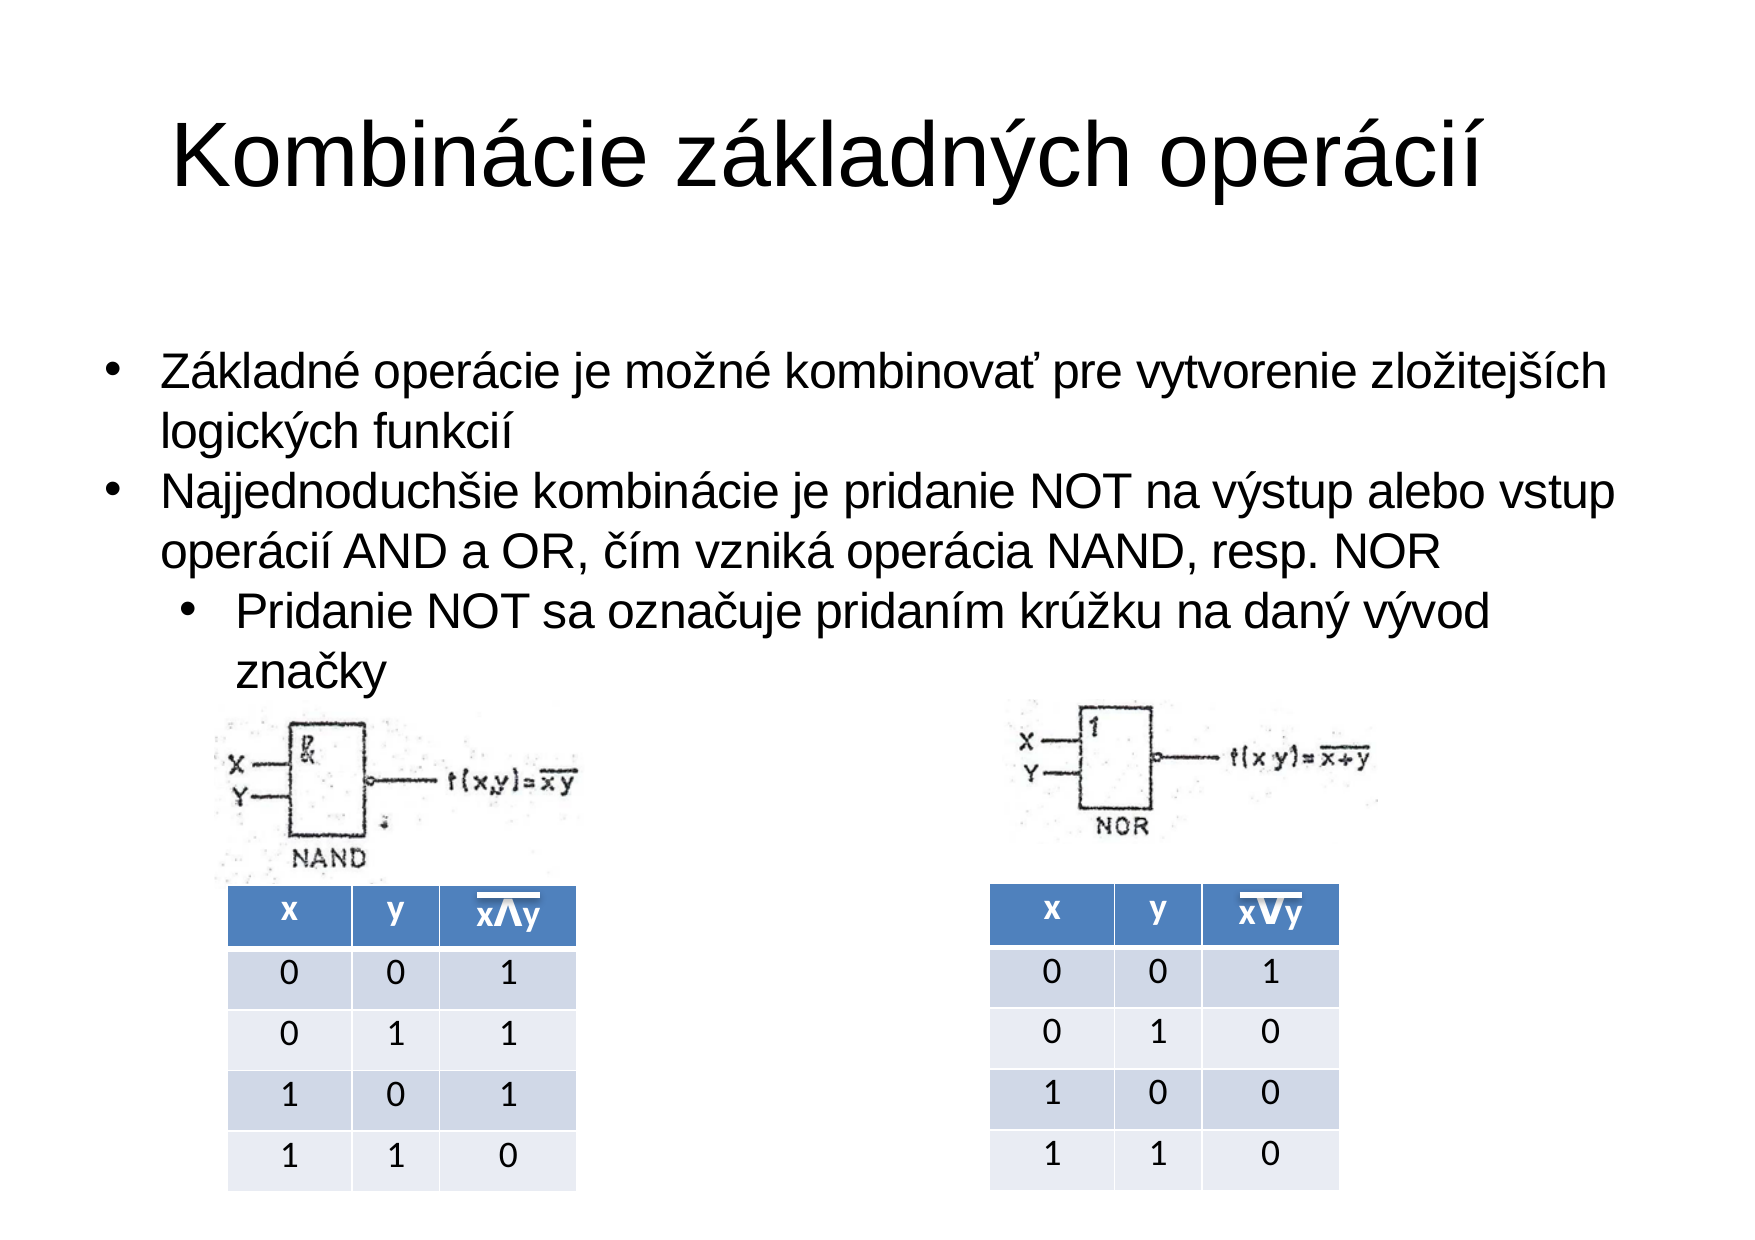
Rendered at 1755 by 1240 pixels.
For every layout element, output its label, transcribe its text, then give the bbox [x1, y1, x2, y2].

text_box Kombinácie základných operácií [102, 94, 1553, 283]
table_header x [228, 898, 351, 946]
table_cell 1 [990, 1131, 1114, 1190]
table_header xꓥy [440, 898, 576, 946]
table_cell 1 [1203, 950, 1339, 1007]
table_cell 1 [353, 1132, 439, 1191]
table_header x [990, 884, 1114, 945]
table_cell 1 [228, 1132, 351, 1191]
table_cell 0 [228, 952, 351, 1009]
table_cell 1 [1115, 1131, 1201, 1190]
text_box Základné operácie je možné kombinovať pre vytvorenie zložitejších logických funkcií Najjednoduchšie kombinácie je pridanie NOT na výstup alebo vstup operácií AND a OR, čím vzniká operácia NAND, resp. NOR Pridanie NOT sa označuje pridaním krúžku na daný vývod značky [102, 338, 1628, 695]
table_cell 0 [1115, 950, 1201, 1007]
table_cell 1 [440, 1071, 576, 1130]
table_cell 0 [1203, 1070, 1339, 1129]
table_cell 0 [1115, 1070, 1201, 1129]
table_cell 0 [1203, 1009, 1339, 1068]
table_cell 0 [440, 1132, 576, 1191]
table_cell 1 [353, 1011, 439, 1070]
table_cell 0 [1203, 1131, 1339, 1190]
table_cell 0 [353, 1071, 439, 1130]
table_header xꓦy [1203, 884, 1339, 945]
table_cell 0 [228, 1011, 351, 1070]
table_header y [353, 898, 439, 946]
picture [214, 699, 590, 890]
table_header y [1115, 884, 1201, 945]
table_cell 0 [990, 1009, 1114, 1068]
table_cell 1 [440, 952, 576, 1009]
table_cell 1 [440, 1011, 576, 1070]
table_cell 0 [353, 952, 439, 1009]
table_cell 1 [1115, 1009, 1201, 1068]
picture [1001, 699, 1378, 844]
table_cell 1 [228, 1071, 351, 1130]
table_cell 1 [990, 1070, 1114, 1129]
table_cell 0 [990, 950, 1114, 1007]
